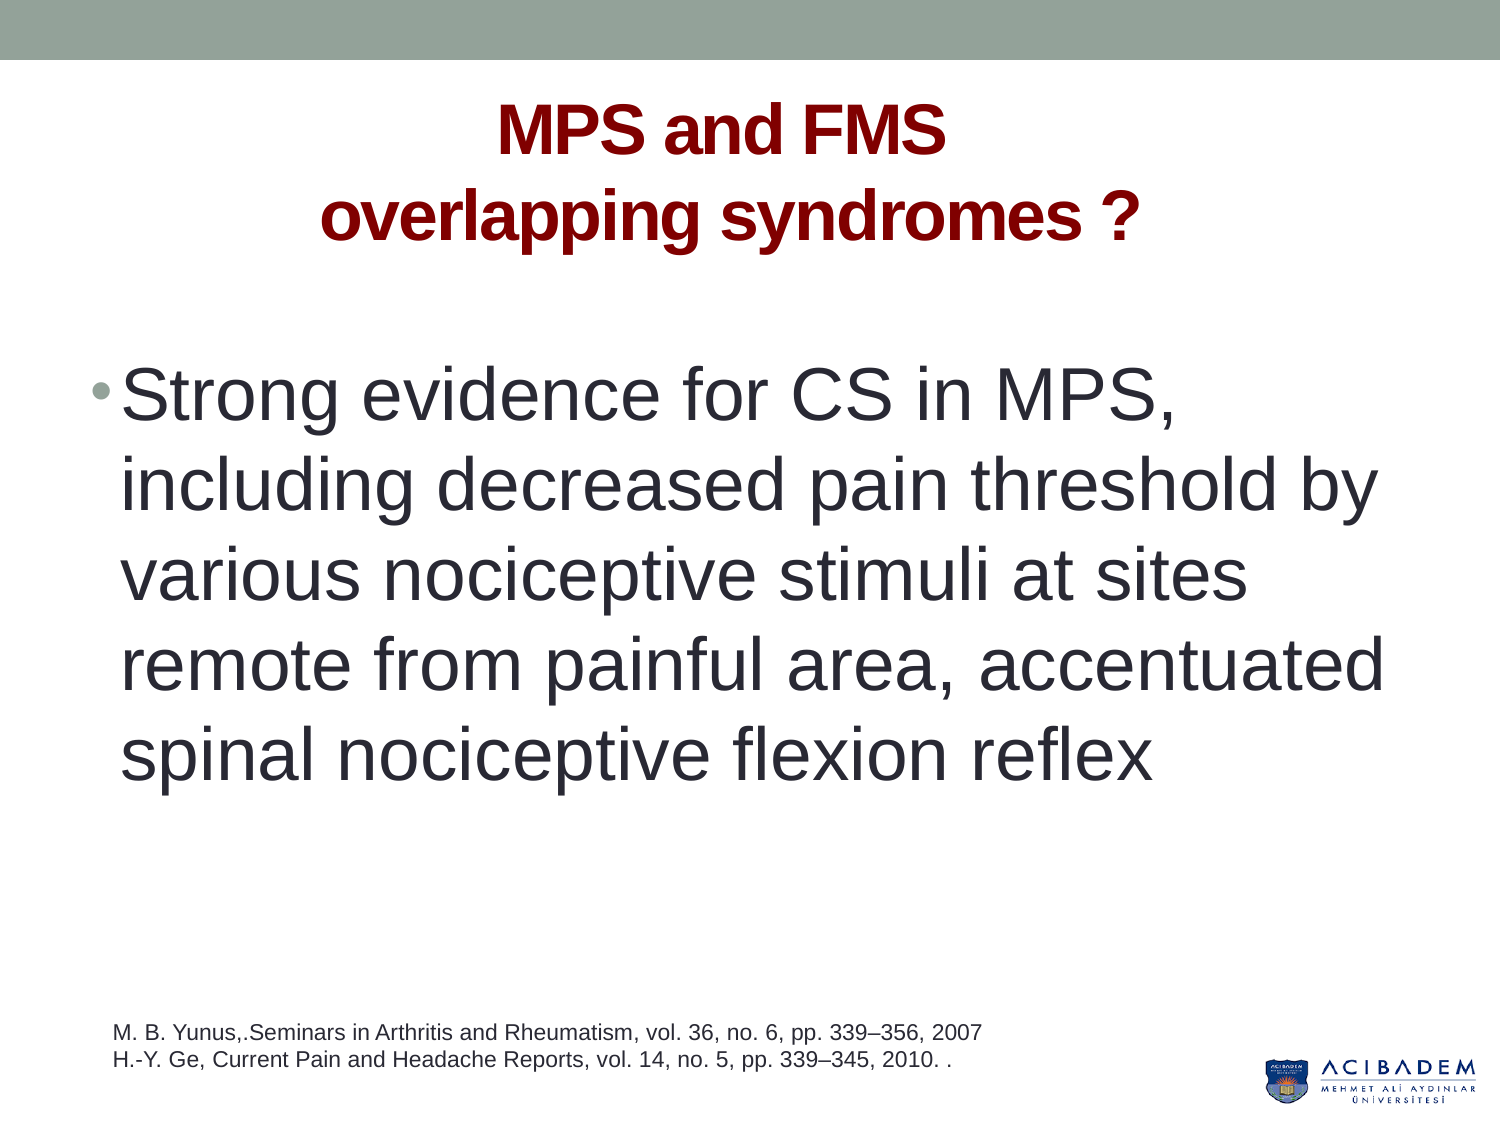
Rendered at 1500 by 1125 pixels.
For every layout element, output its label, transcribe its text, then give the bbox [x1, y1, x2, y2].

title MPS and FMS overlapping syndromes ? [37, 75, 1425, 263]
text_box M. B. Yunus,.Seminars in Arthritis and Rheumatism, vol. 36, no. 6, pp. 339–356, 2007 H.-Y. Ge, Current Pain and Headache Reports, vol. 14, no. 5, pp. 339–345, 2010. . [97, 1009, 999, 1080]
picture [1247, 1033, 1500, 1125]
list Strong evidence for CS in MPS, including decreased pain threshold by various nociceptive stimuli at sites remote from painful area, accentuated spinal nociceptive flexion reflex [75, 337, 1425, 1081]
